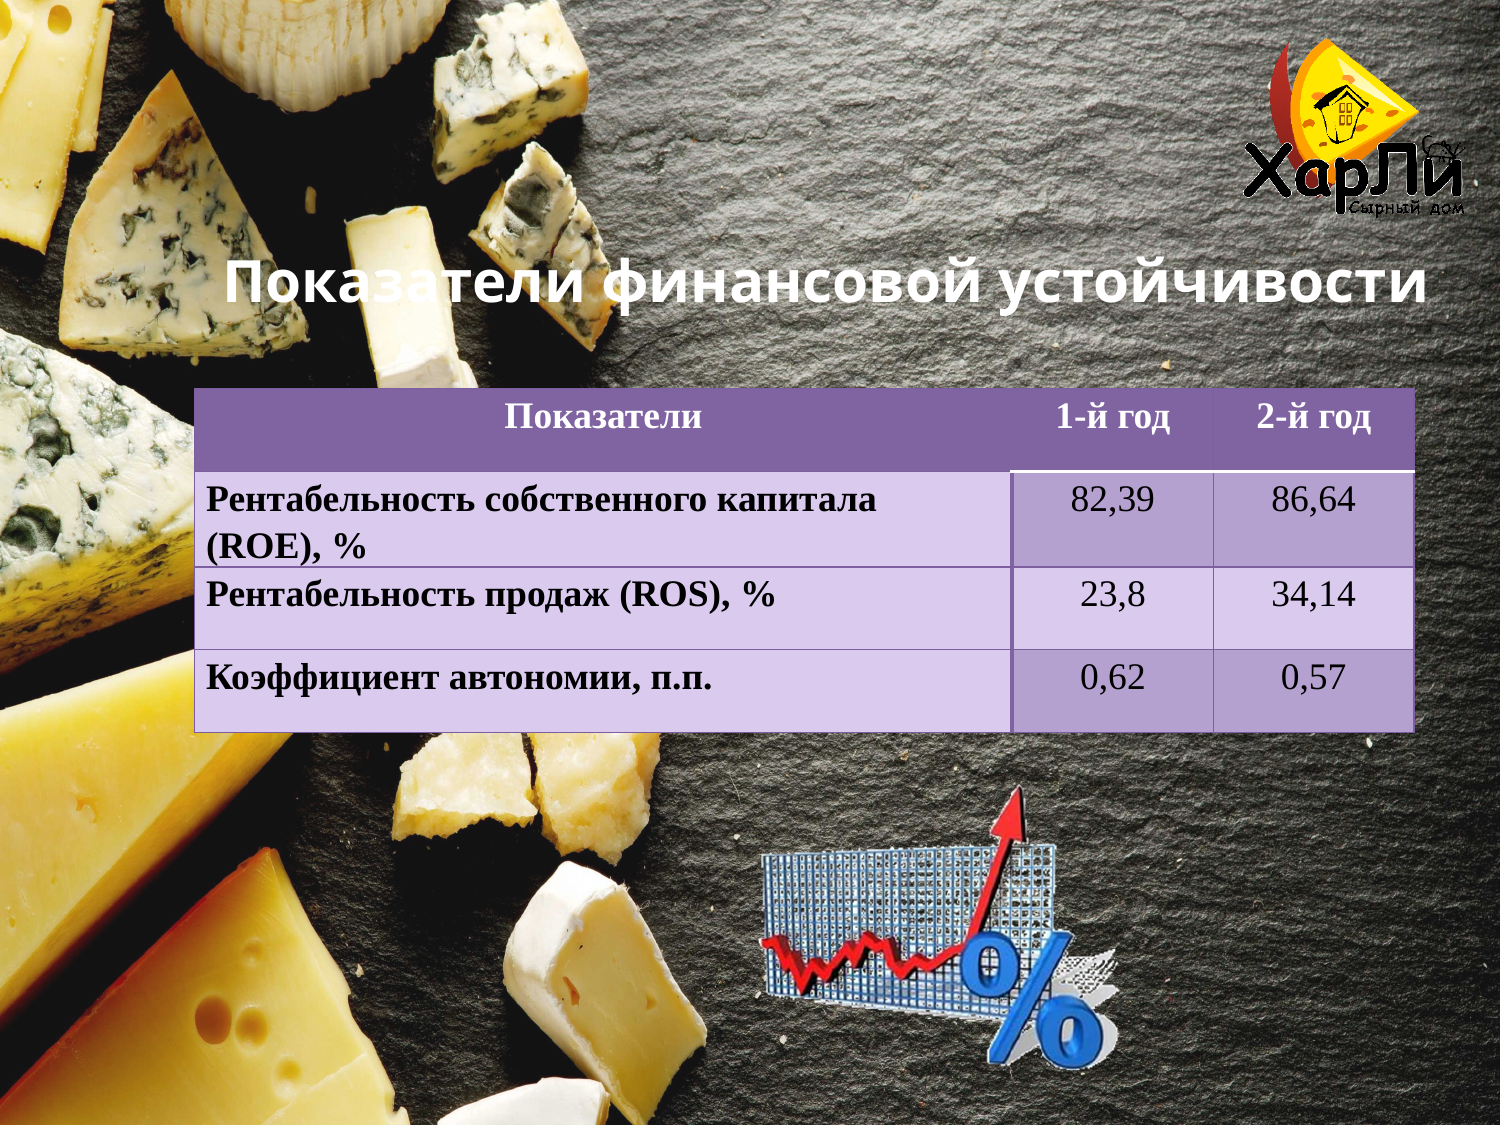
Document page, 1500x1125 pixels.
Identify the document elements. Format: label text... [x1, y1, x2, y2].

table_header 1-й год [1014, 389, 1213, 470]
table_cell 0,57 [1214, 650, 1413, 732]
table_cell 0,62 [1014, 650, 1213, 732]
table_cell 82,39 [1014, 473, 1213, 566]
table_cell 23,8 [1014, 568, 1213, 649]
table_cell Коэффициент автономии, п.п. [195, 650, 1010, 732]
table_header Показатели [195, 389, 1010, 471]
text_box Показатели финансовой устойчивости [207, 237, 1445, 322]
table_cell 86,64 [1214, 473, 1413, 566]
table_header 2-й год [1214, 389, 1413, 470]
table_cell 34,14 [1214, 568, 1413, 649]
picture [0, 0, 1500, 1125]
table_cell Рентабельность собственного капитала (ROE), % [195, 472, 1010, 566]
table_cell Рентабельность продаж (ROS), % [195, 568, 1010, 649]
